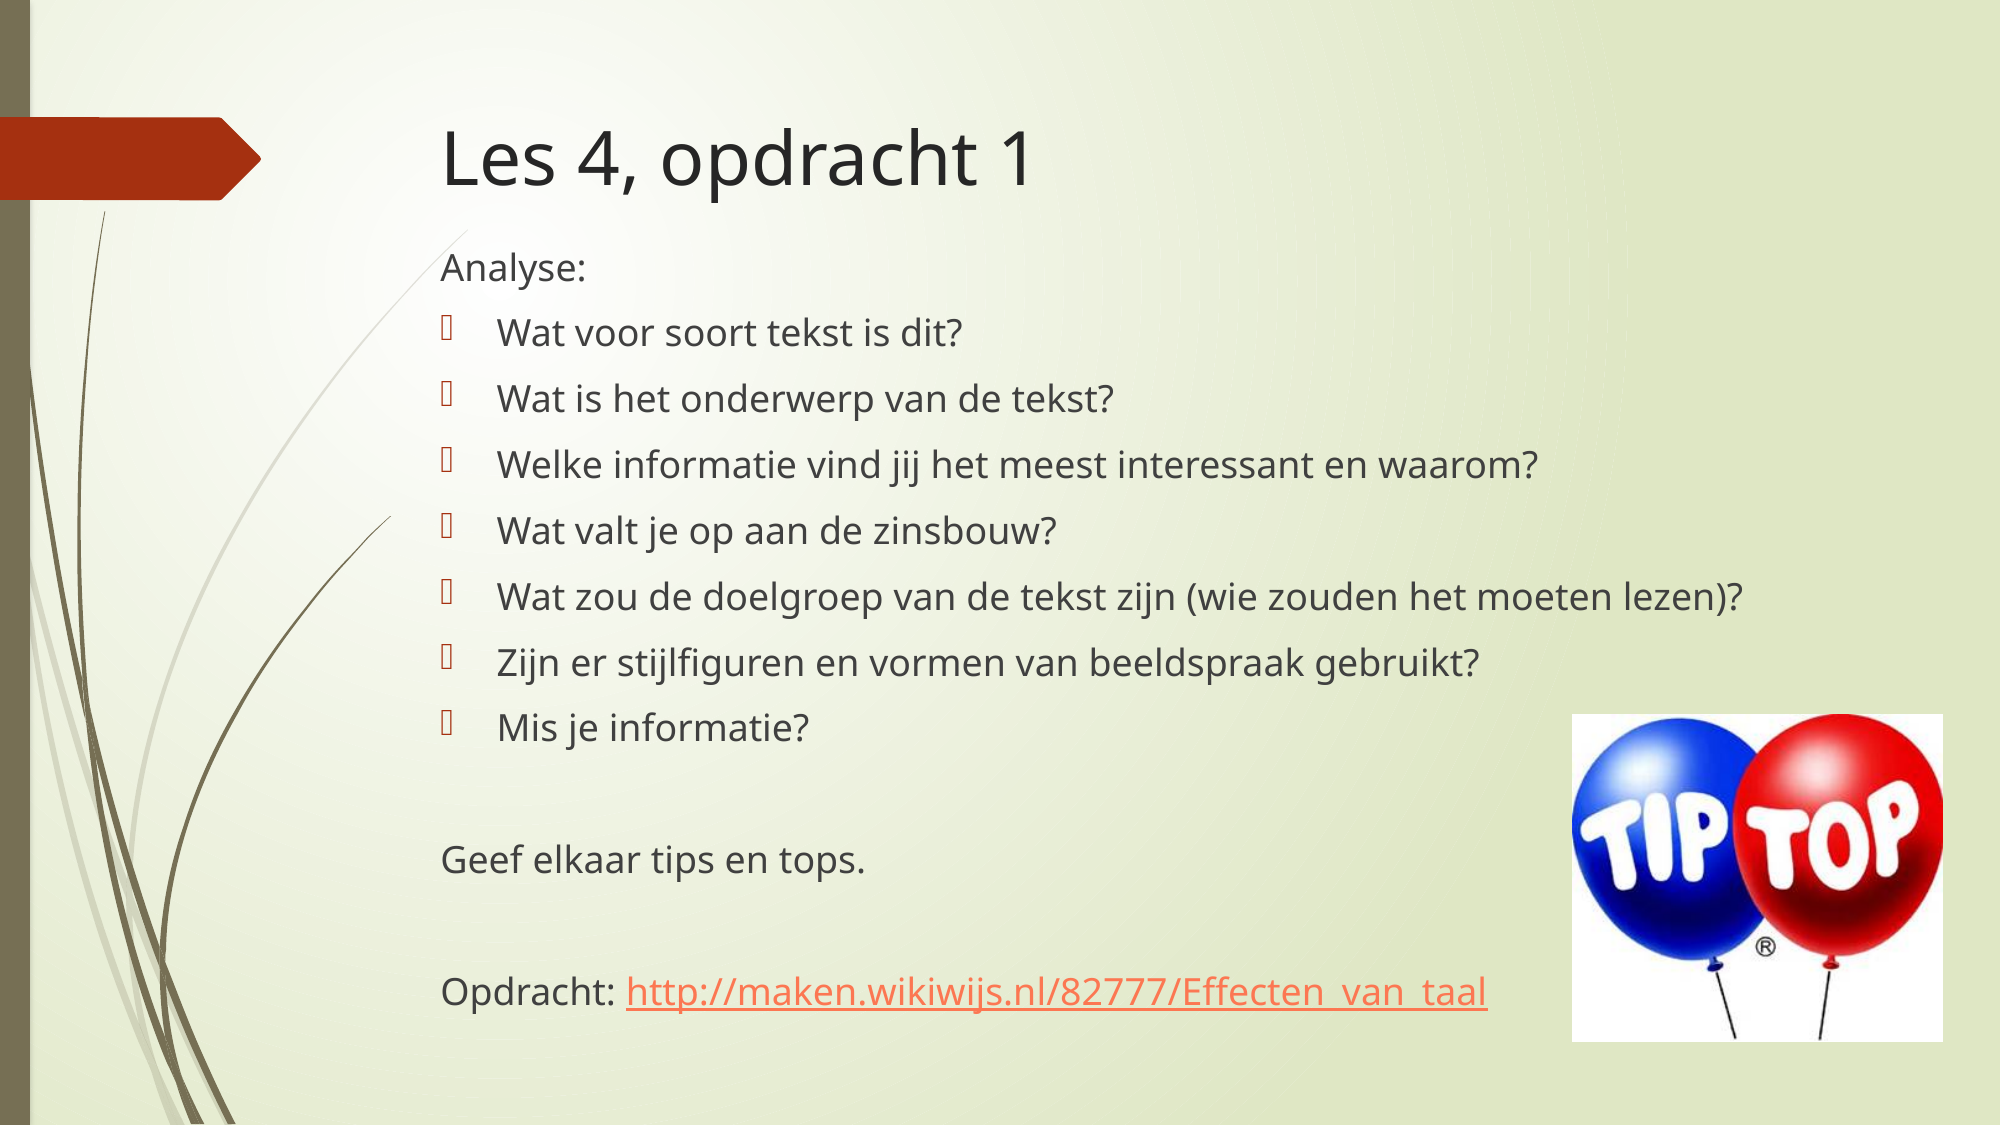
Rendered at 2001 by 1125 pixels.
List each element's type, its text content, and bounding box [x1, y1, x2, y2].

picture [1572, 714, 1944, 1042]
list Analyse: Wat voor soort tekst is dit? Wat is het onderwerp van de tekst? Welke informatie vind jij het meest interessant en waarom? Wat valt je op aan de zinsbouw? Wat zou de doelgroep van de tekst zijn (wie zouden het moeten lezen)? Zijn er stijlfiguren en vormen van beeldspraak gebruikt? Mis je informatie? Geef elkaar tips en tops. Opdracht: http://maken.wikiwijs.nl/82777/Effecten_van_taal Hulplijn: Theorie vergeten? Informatie onder kopje theorie in het lesmateriaal. Vragen stellen mag. Lesmateriaal: http://maken.wikiwijs.nl/82777/Effecten_van_taal [425, 235, 1888, 1042]
title Les 4, opdracht 1 [425, 102, 1888, 235]
